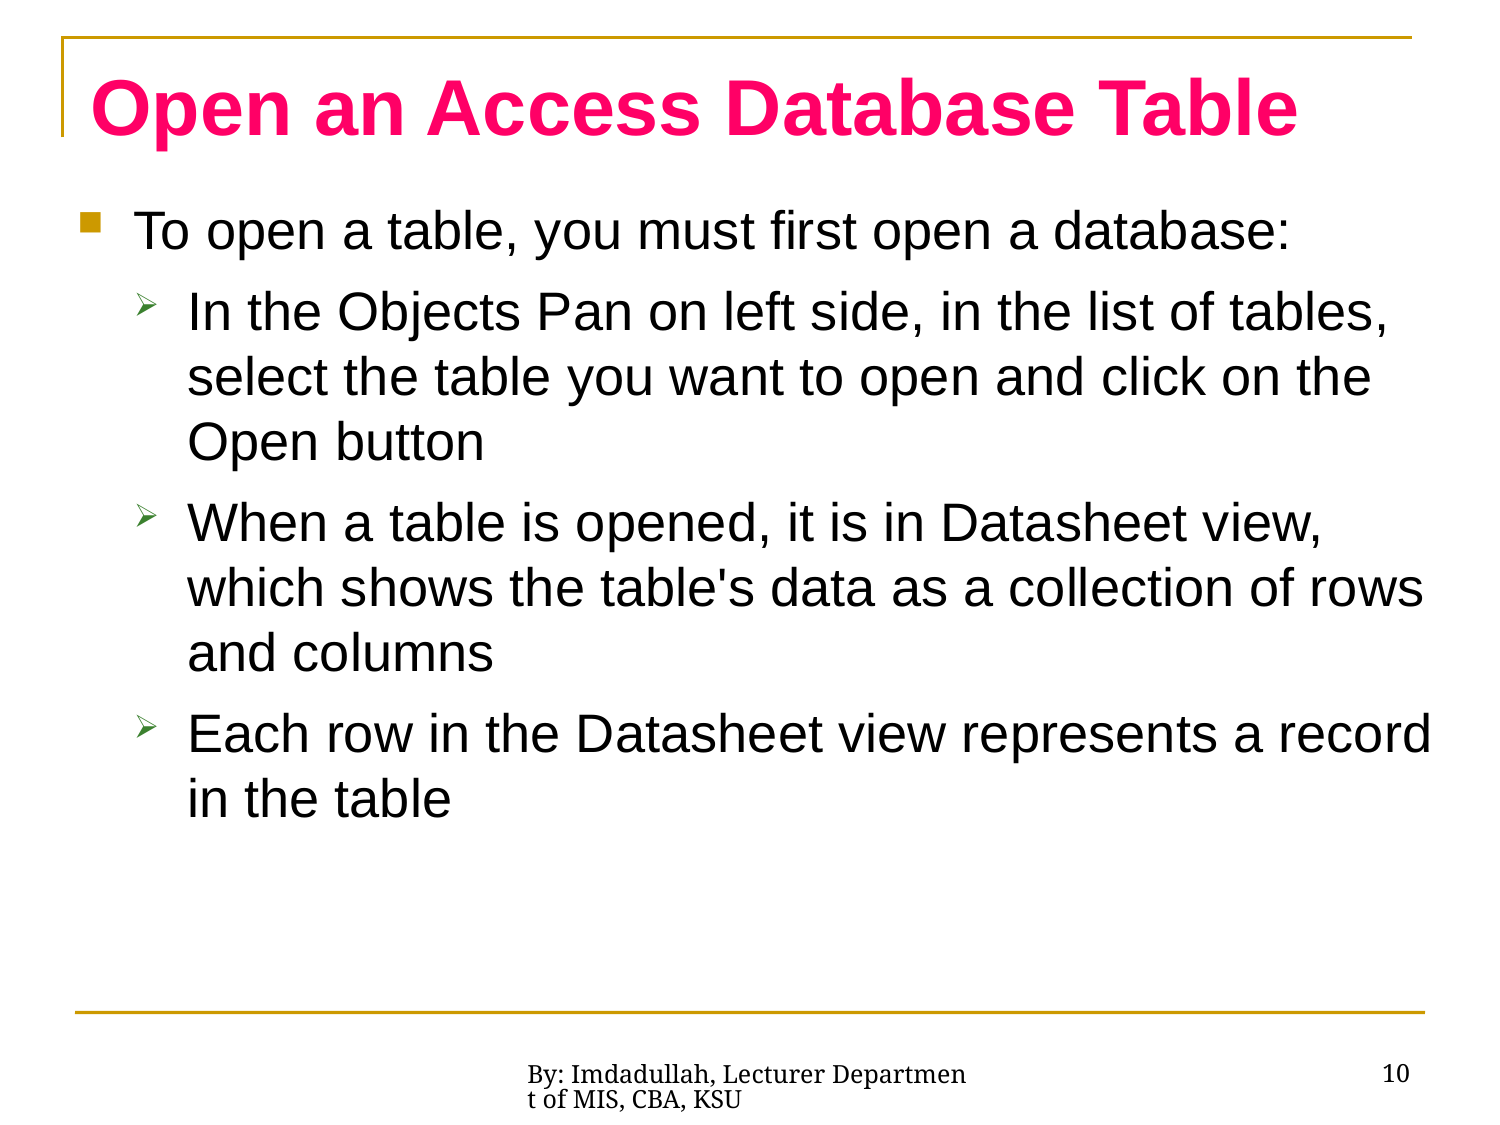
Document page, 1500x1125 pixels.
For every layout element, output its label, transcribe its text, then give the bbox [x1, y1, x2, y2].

slide_number 10 [1074, 1024, 1425, 1100]
title Open an Access Database Table [75, 45, 1425, 163]
list To open a table, you must first open a database: In the Objects Pan on left side, in the list of tables, select the table you want to open and click on the Open button When a table is opened, it is in Datasheet view, which shows the table's data as a collection of rows and columns Each row in the Datasheet view represents a record in the table [62, 187, 1463, 963]
footer By: Imdadullah, Lecturer Department of MIS, CBA, KSU [512, 1025, 988, 1100]
